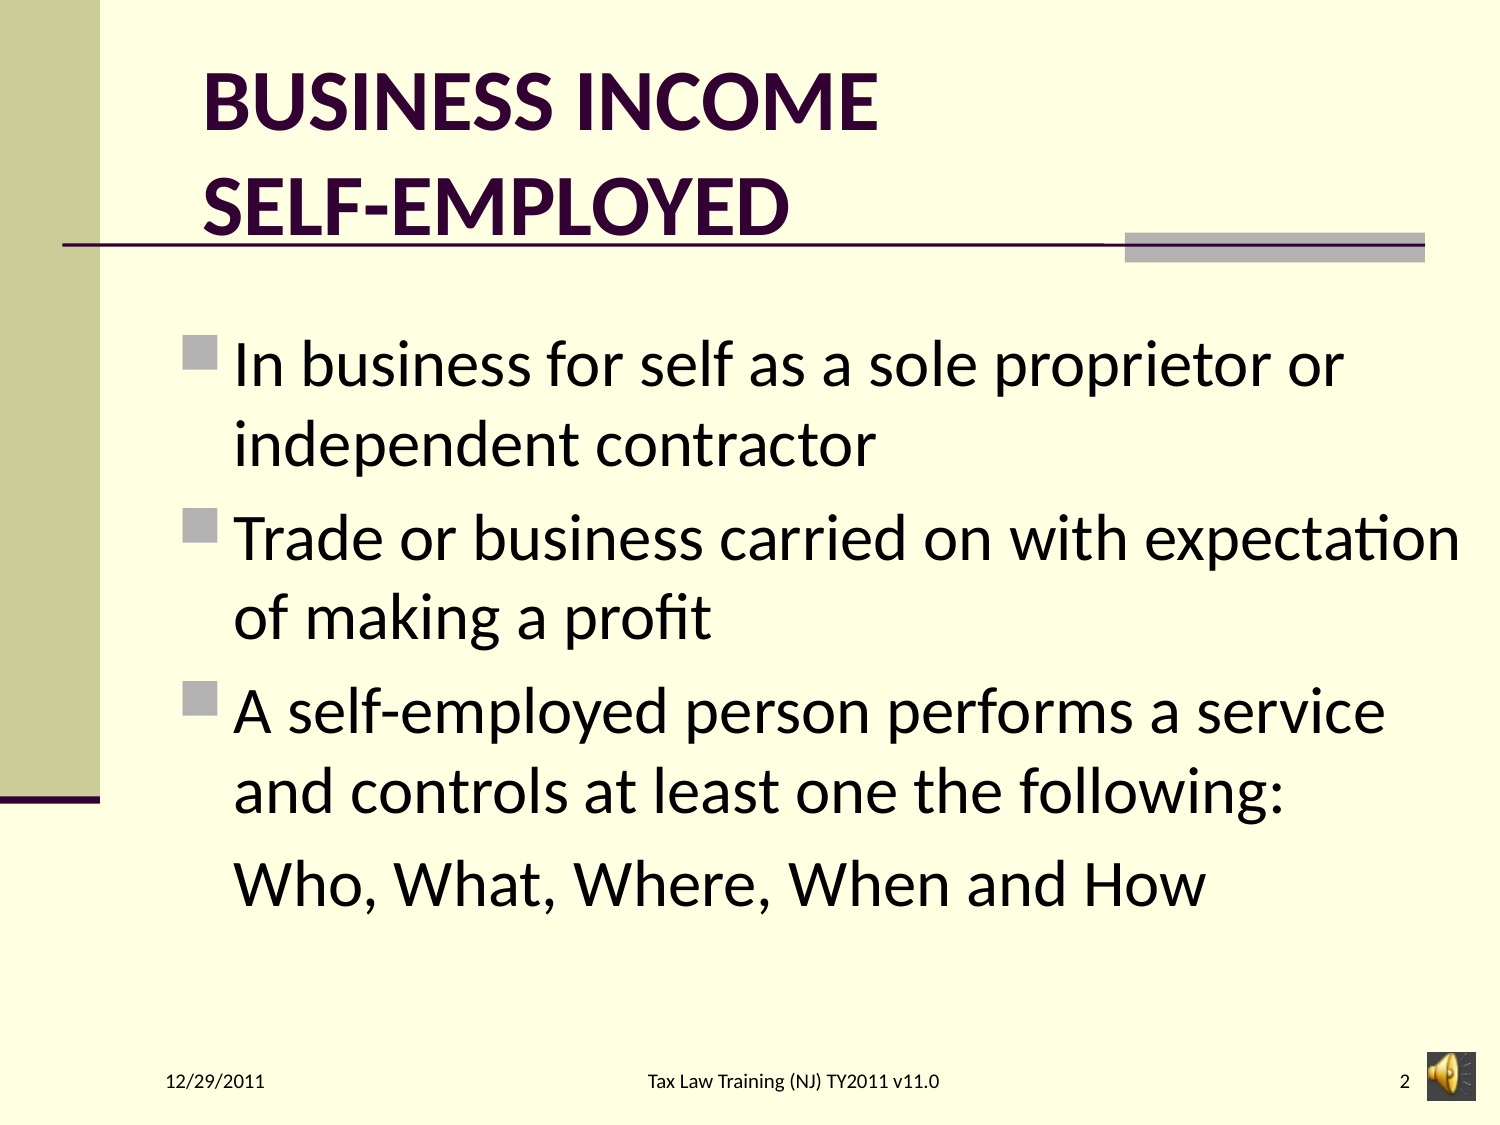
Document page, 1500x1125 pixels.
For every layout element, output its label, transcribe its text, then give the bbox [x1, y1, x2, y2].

slide_number 2 [1112, 1049, 1426, 1101]
title BUSINESS INCOME SELF-EMPLOYED [187, 55, 1500, 242]
footer Tax Law Training (NJ) TY2011 v11.0 [549, 1049, 1038, 1101]
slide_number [149, 1050, 476, 1101]
list In business for self as a sole proprietor or independent contractor Trade or business carried on with expectation of making a profit A self-employed person performs a service and controls at least one the following: Who, What, Where, When and How [162, 312, 1500, 1013]
picture [1426, 1051, 1477, 1102]
